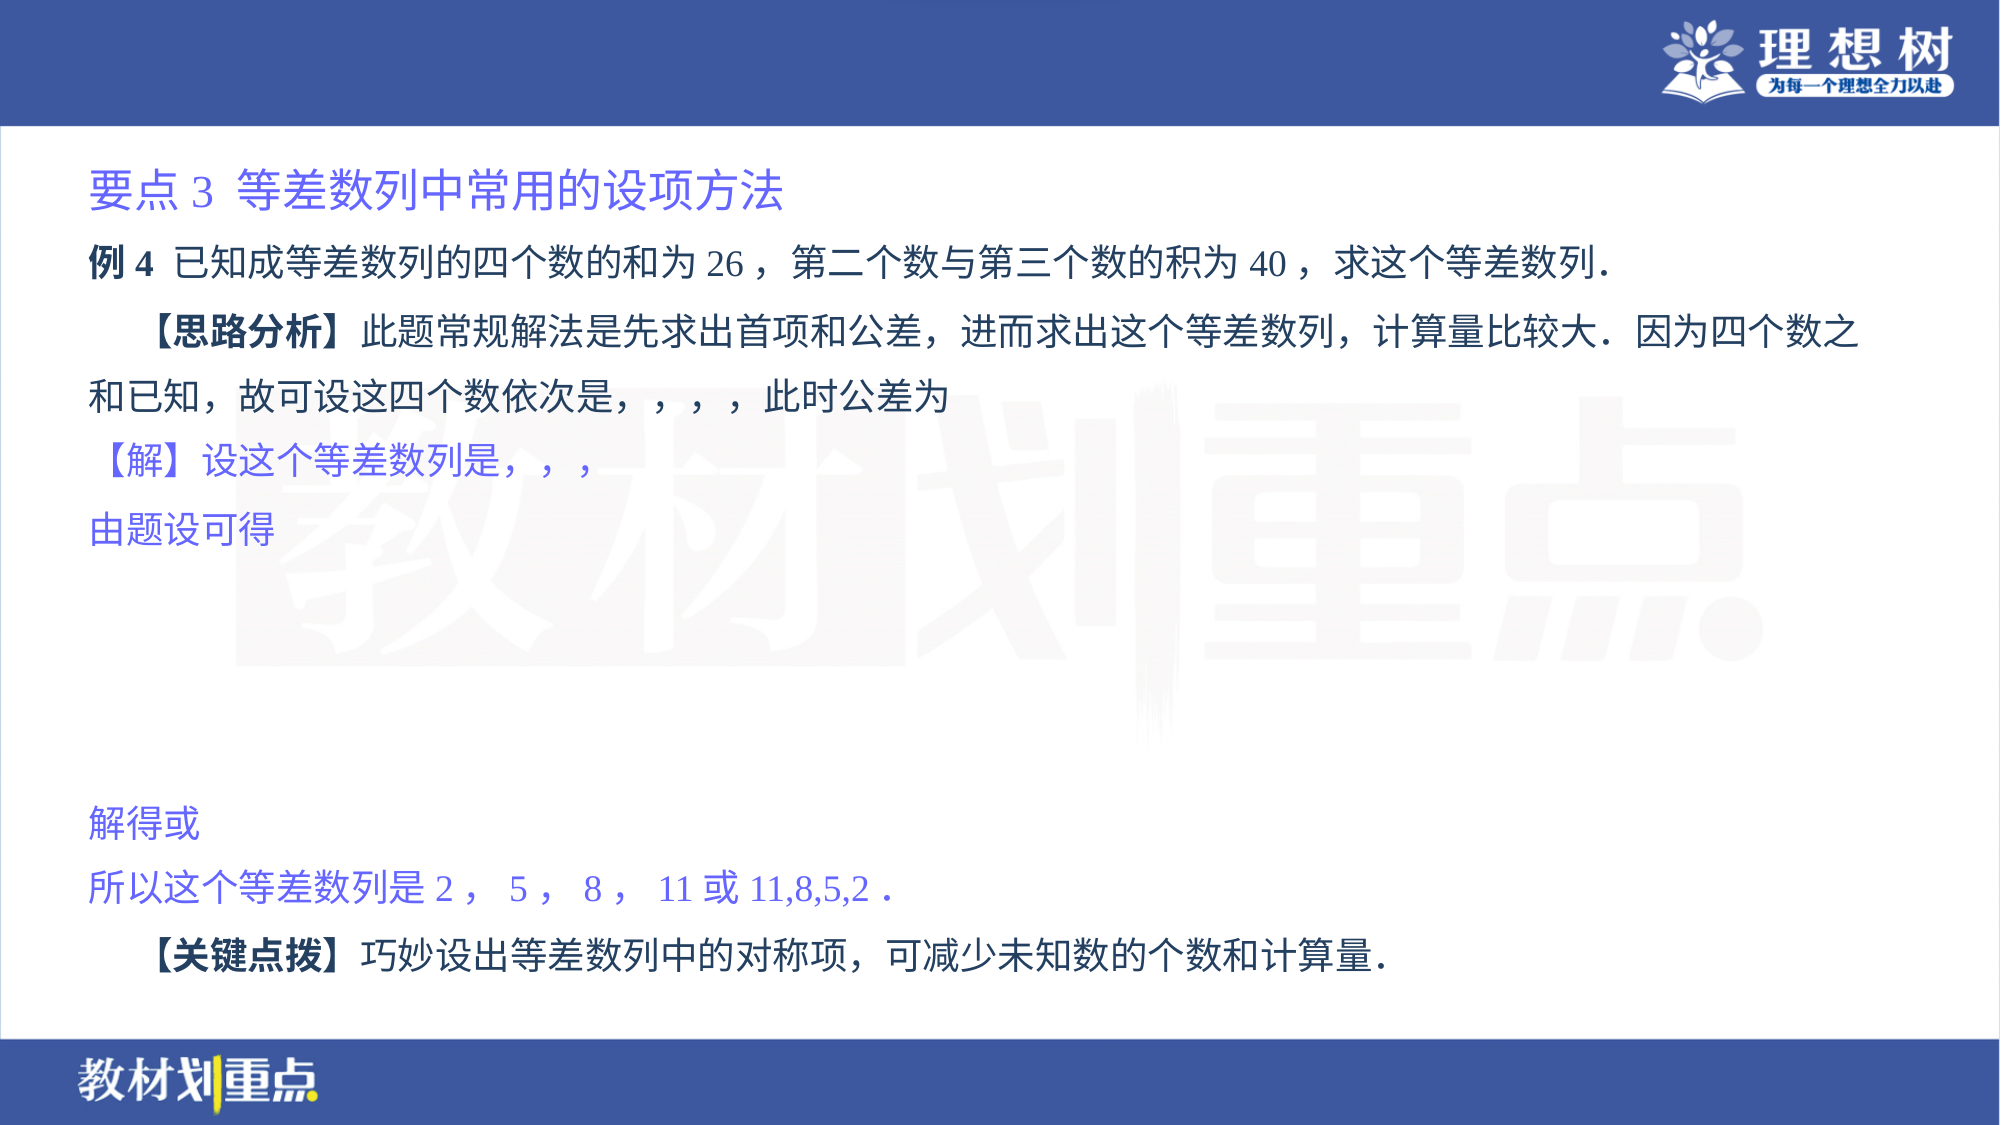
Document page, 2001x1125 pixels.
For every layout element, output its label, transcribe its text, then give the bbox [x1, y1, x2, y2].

picture [0, 0, 2000, 1125]
text_box 例4 已知成等差数列的四个数的和为26，第二个数与第三个数的积为40，求这个等差数列． [88, 217, 1911, 277]
text_box 【关键点拨】巧妙设出等差数列中的对称项，可减少未知数的个数和计算量． [88, 909, 1911, 970]
text_box 要点3 等差数列中常用的设项方法 [88, 135, 1911, 217]
